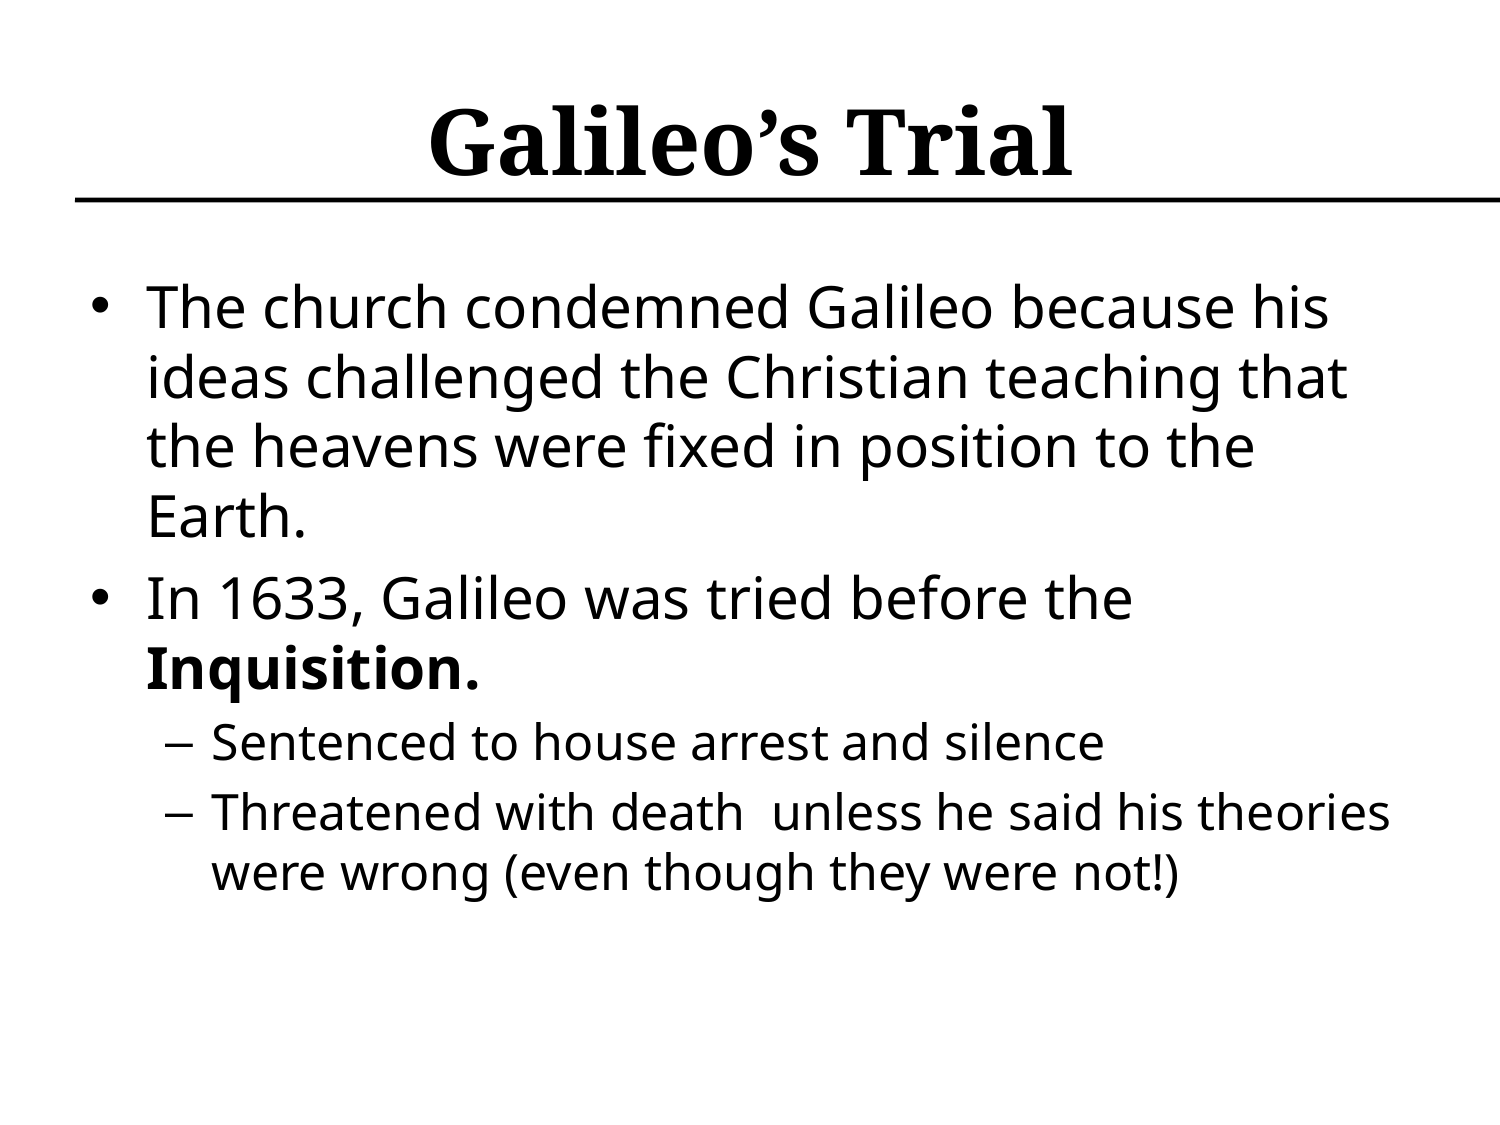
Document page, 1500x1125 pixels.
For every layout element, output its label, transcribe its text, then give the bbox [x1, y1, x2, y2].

list The church condemned Galileo because his ideas challenged the Christian teaching that the heavens were fixed in position to the Earth. In 1633, Galileo was tried before the Inquisition. Sentenced to house arrest and silence Threatened with death unless he said his theories were wrong (even though they were not!) [75, 262, 1425, 1075]
title Galileo’s Trial [75, 45, 1425, 233]
